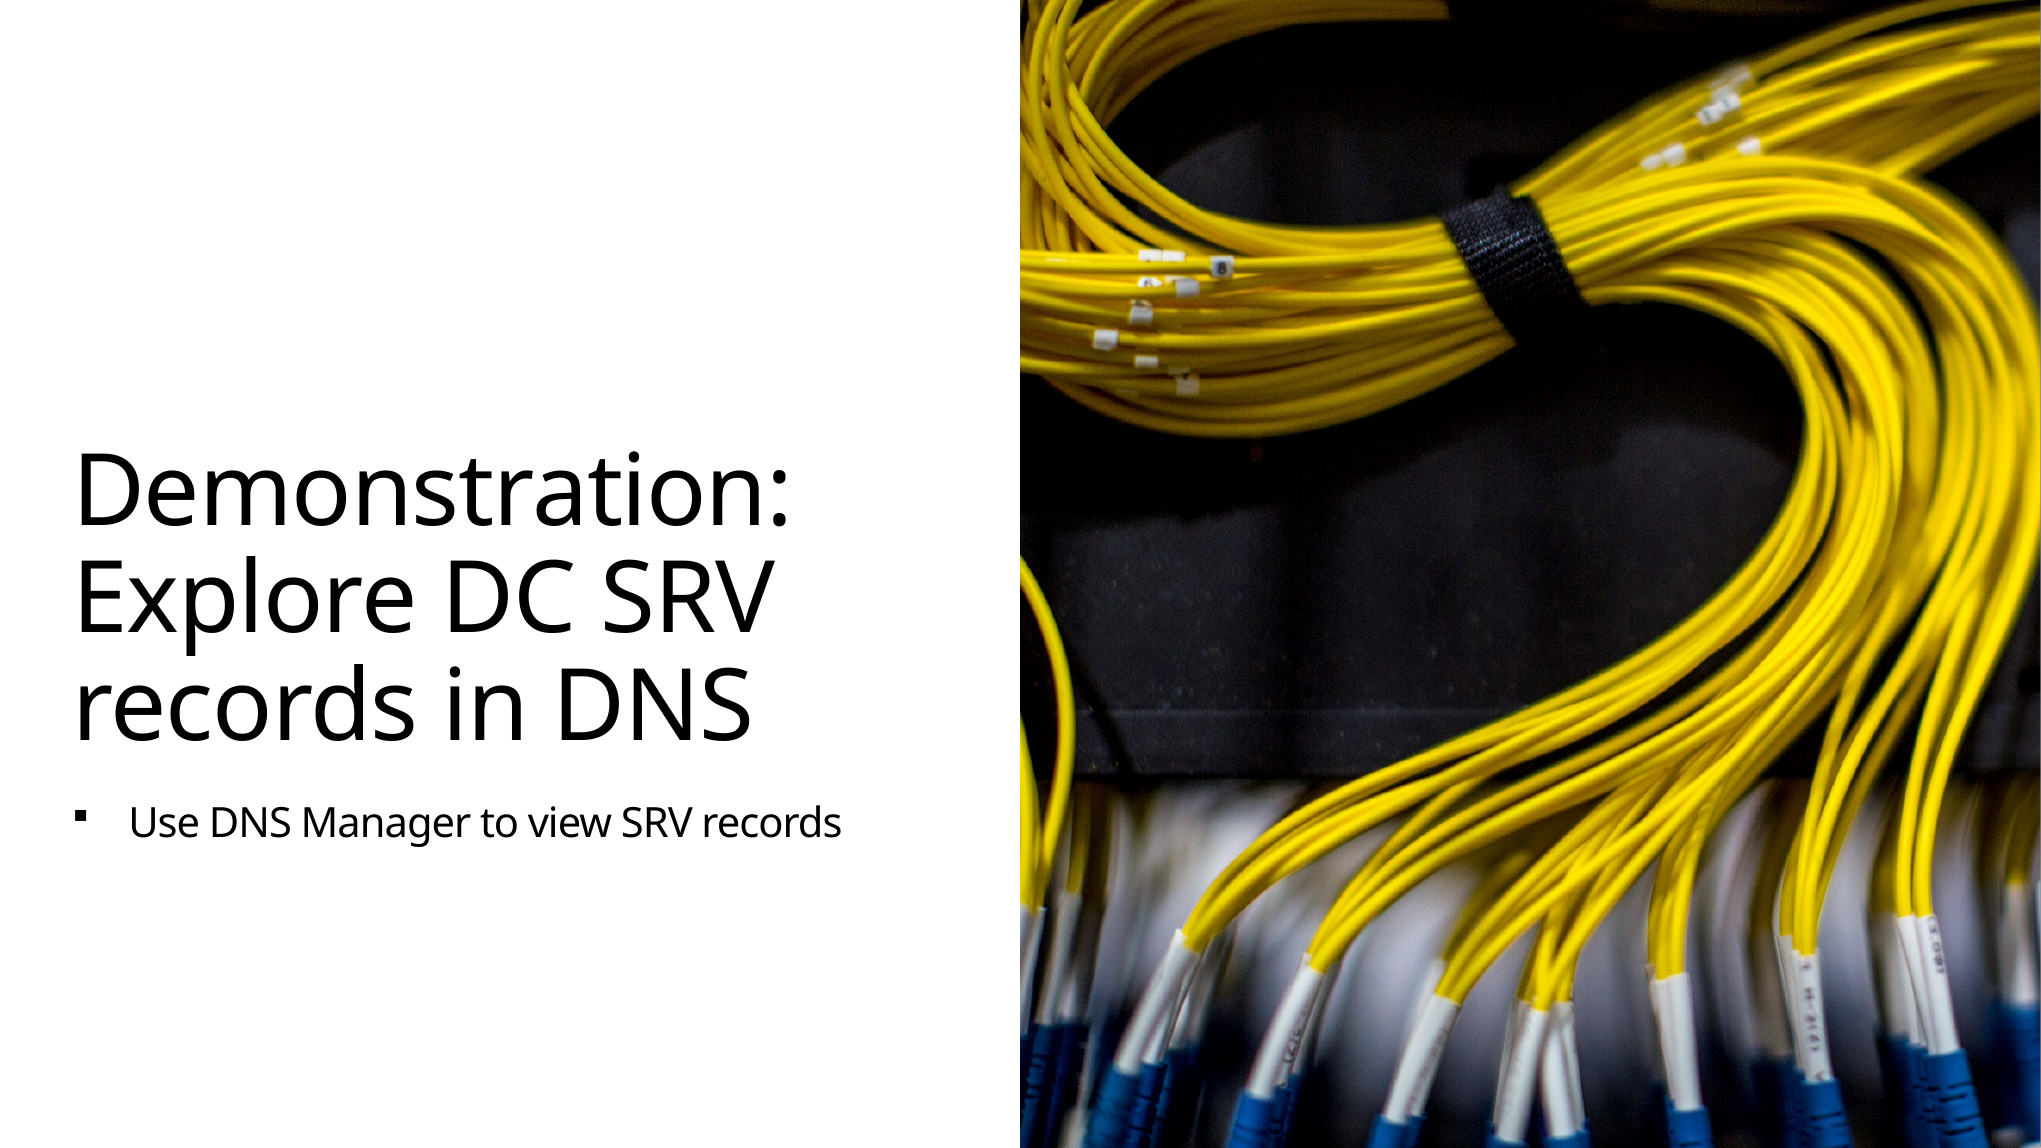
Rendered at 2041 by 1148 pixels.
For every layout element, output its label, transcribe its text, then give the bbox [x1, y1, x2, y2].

subtitle Use DNS Manager to view SRV records [71, 795, 981, 1073]
title Demonstration: Explore DC SRV records in DNS [71, 492, 981, 793]
picture [1020, 0, 2041, 1148]
